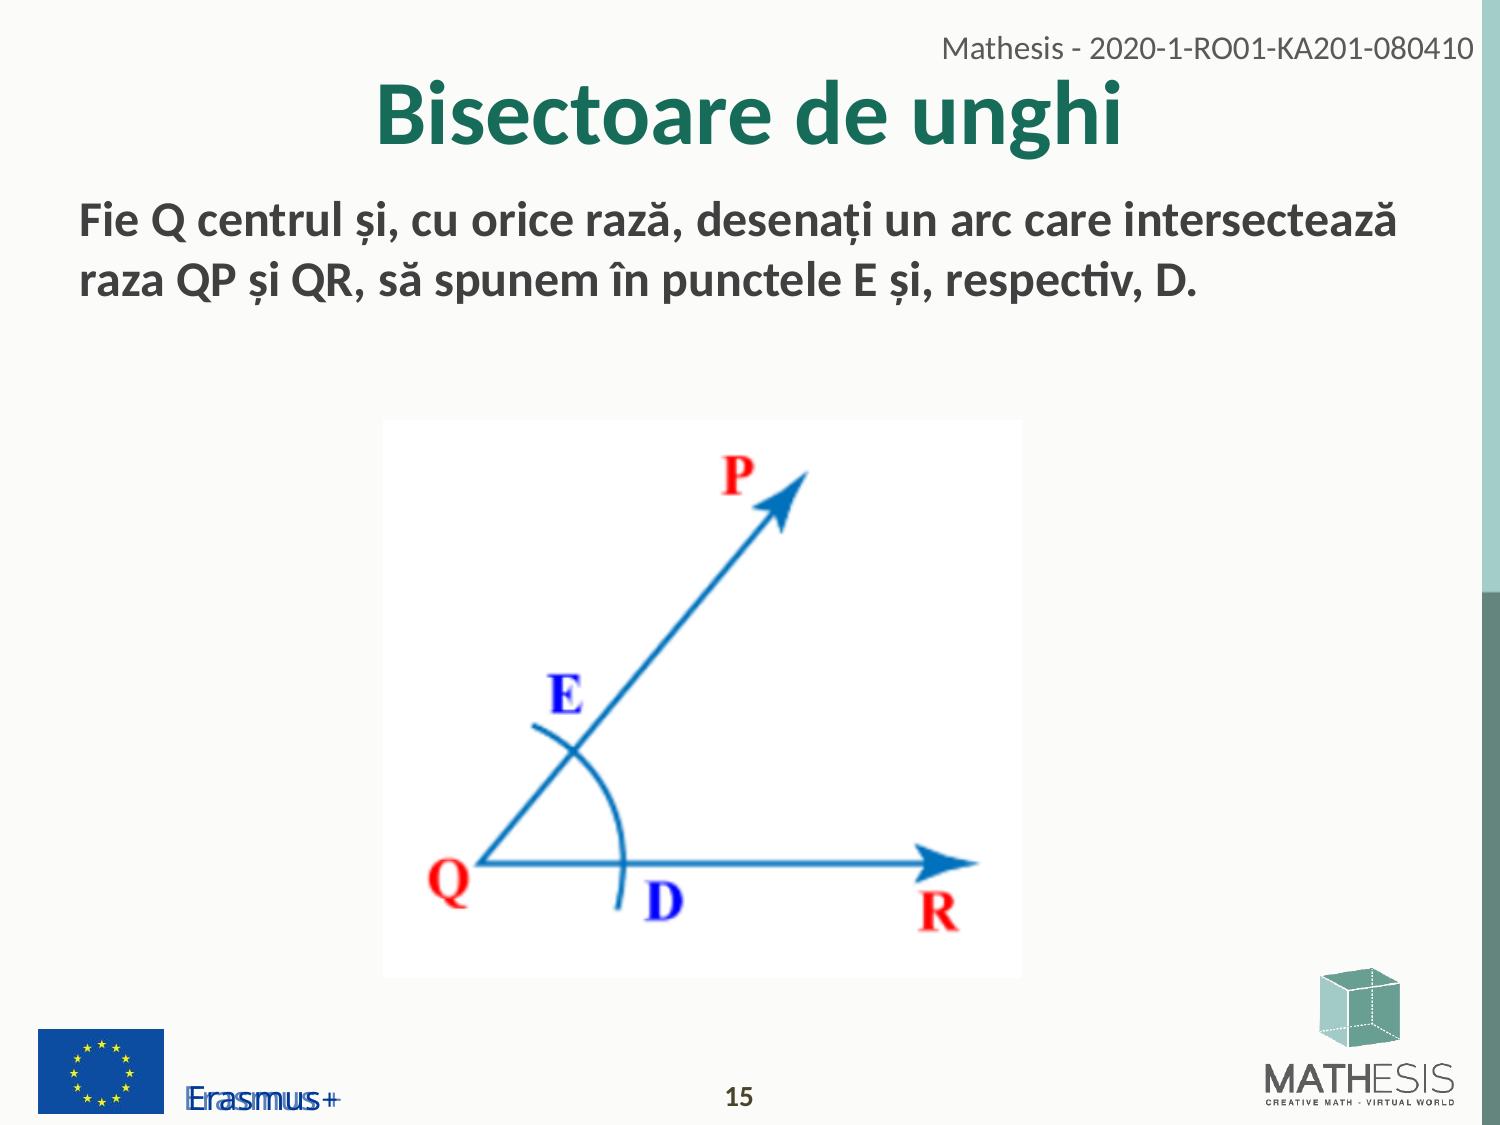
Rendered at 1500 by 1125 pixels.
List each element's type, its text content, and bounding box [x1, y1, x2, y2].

picture [383, 420, 1022, 979]
list Fie Q centrul și, cu orice rază, desenați un arc care intersectează raza QP și QR, să spunem în punctele E și, respectiv, D. [64, 179, 1415, 922]
picture [38, 1029, 164, 1114]
title Bisectoare de unghi [75, 45, 1425, 233]
